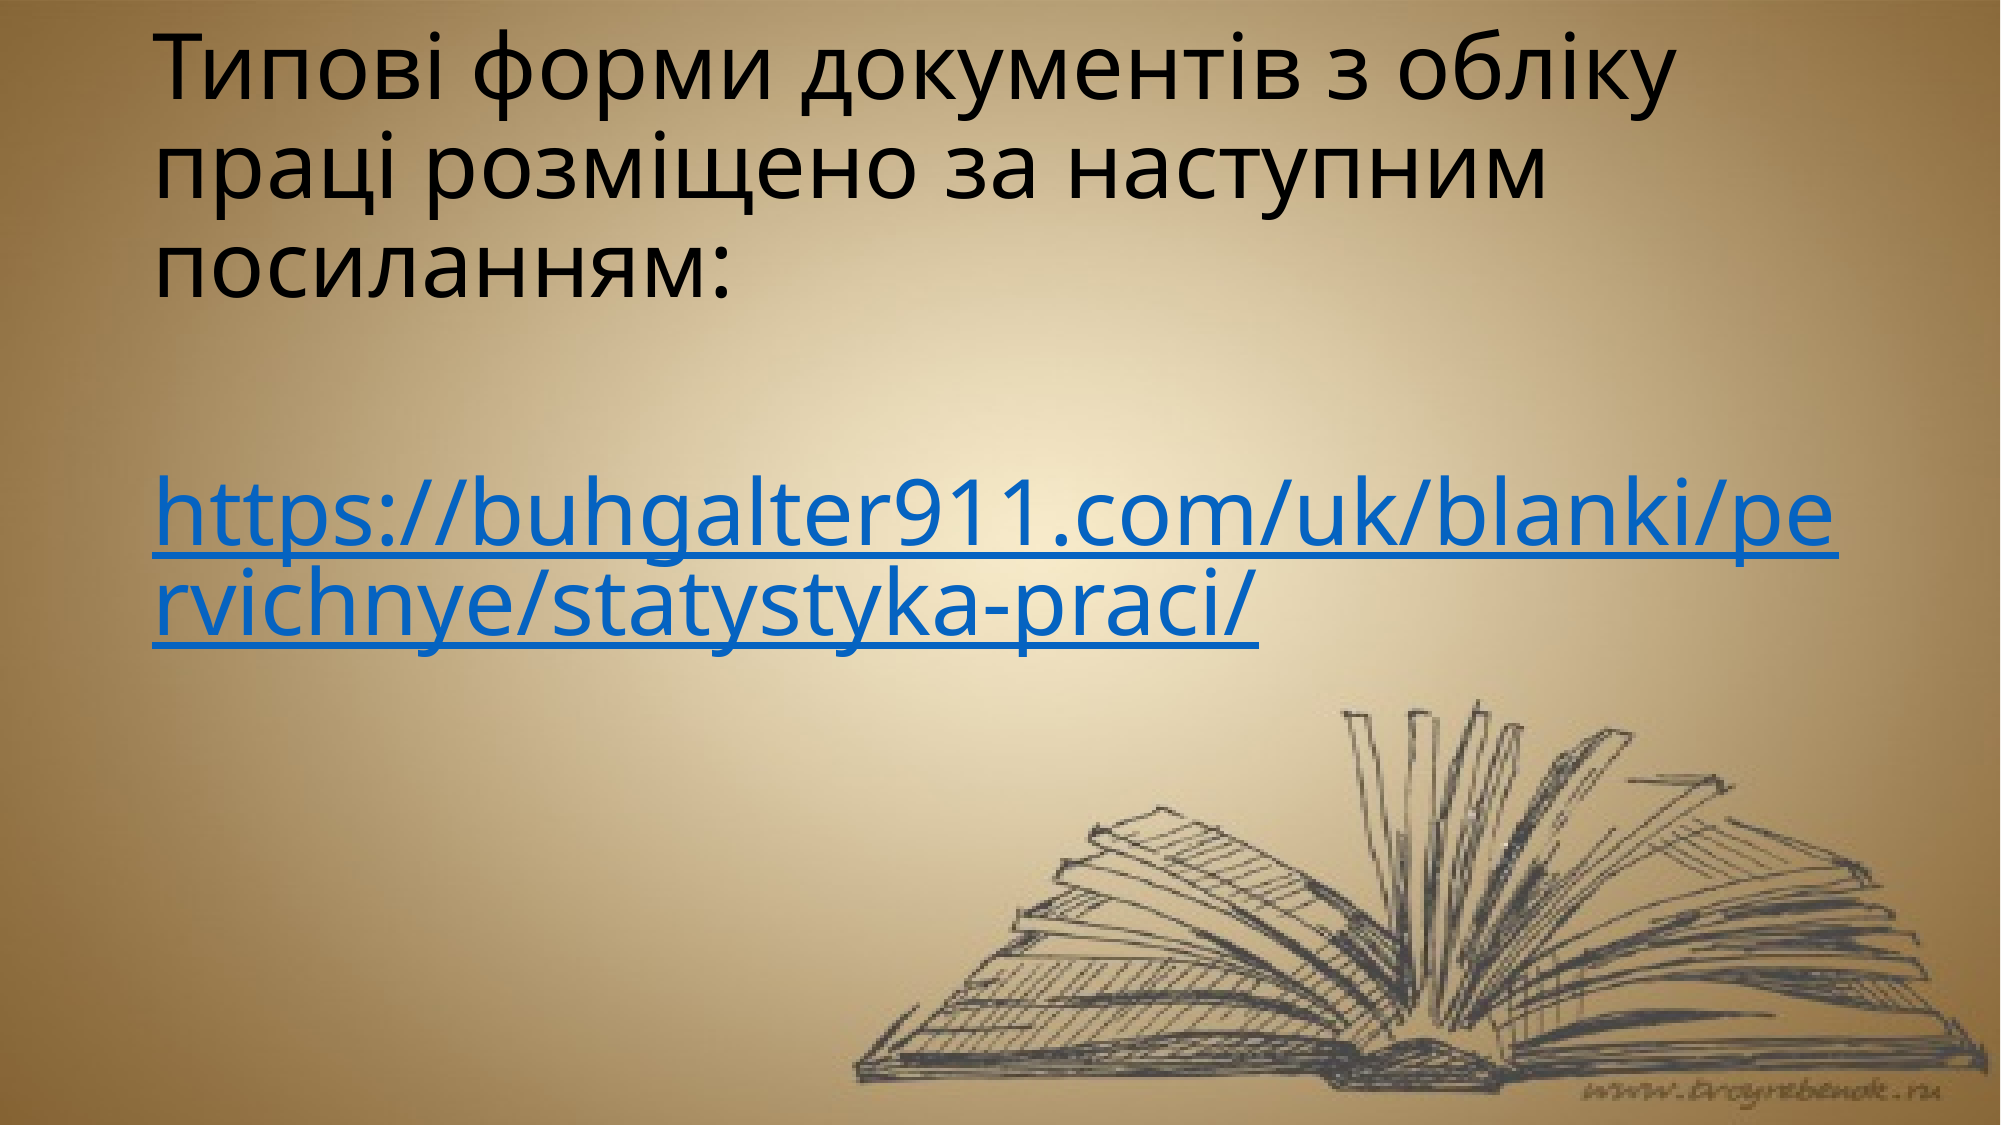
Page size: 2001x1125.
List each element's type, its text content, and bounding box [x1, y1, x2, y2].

picture [0, 0, 2001, 1125]
title Типові форми документів з обліку праці розміщено за наступним посиланням: [137, 59, 1863, 278]
text_box https://buhgalter911.com/uk/blanki/pervichnye/statystyka-praci/ [137, 402, 1863, 620]
